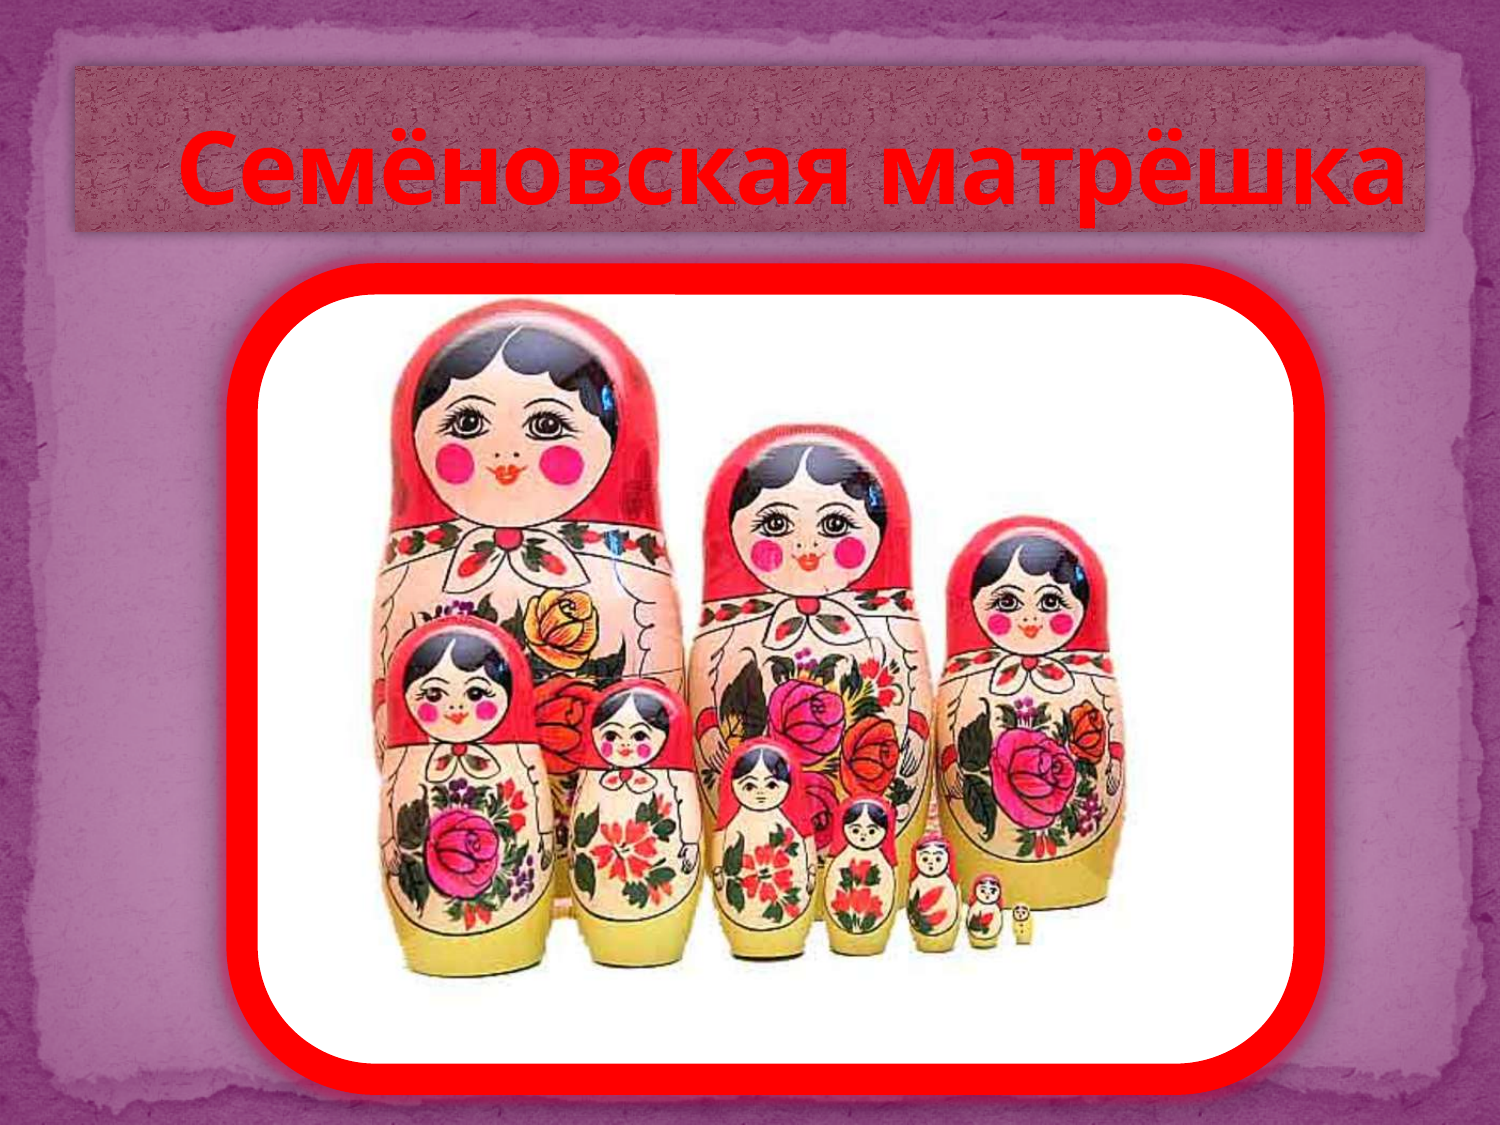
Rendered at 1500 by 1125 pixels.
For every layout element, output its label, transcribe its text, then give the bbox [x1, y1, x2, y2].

title Семёновская матрёшка [74, 66, 1425, 232]
picture [244, 280, 1309, 1078]
